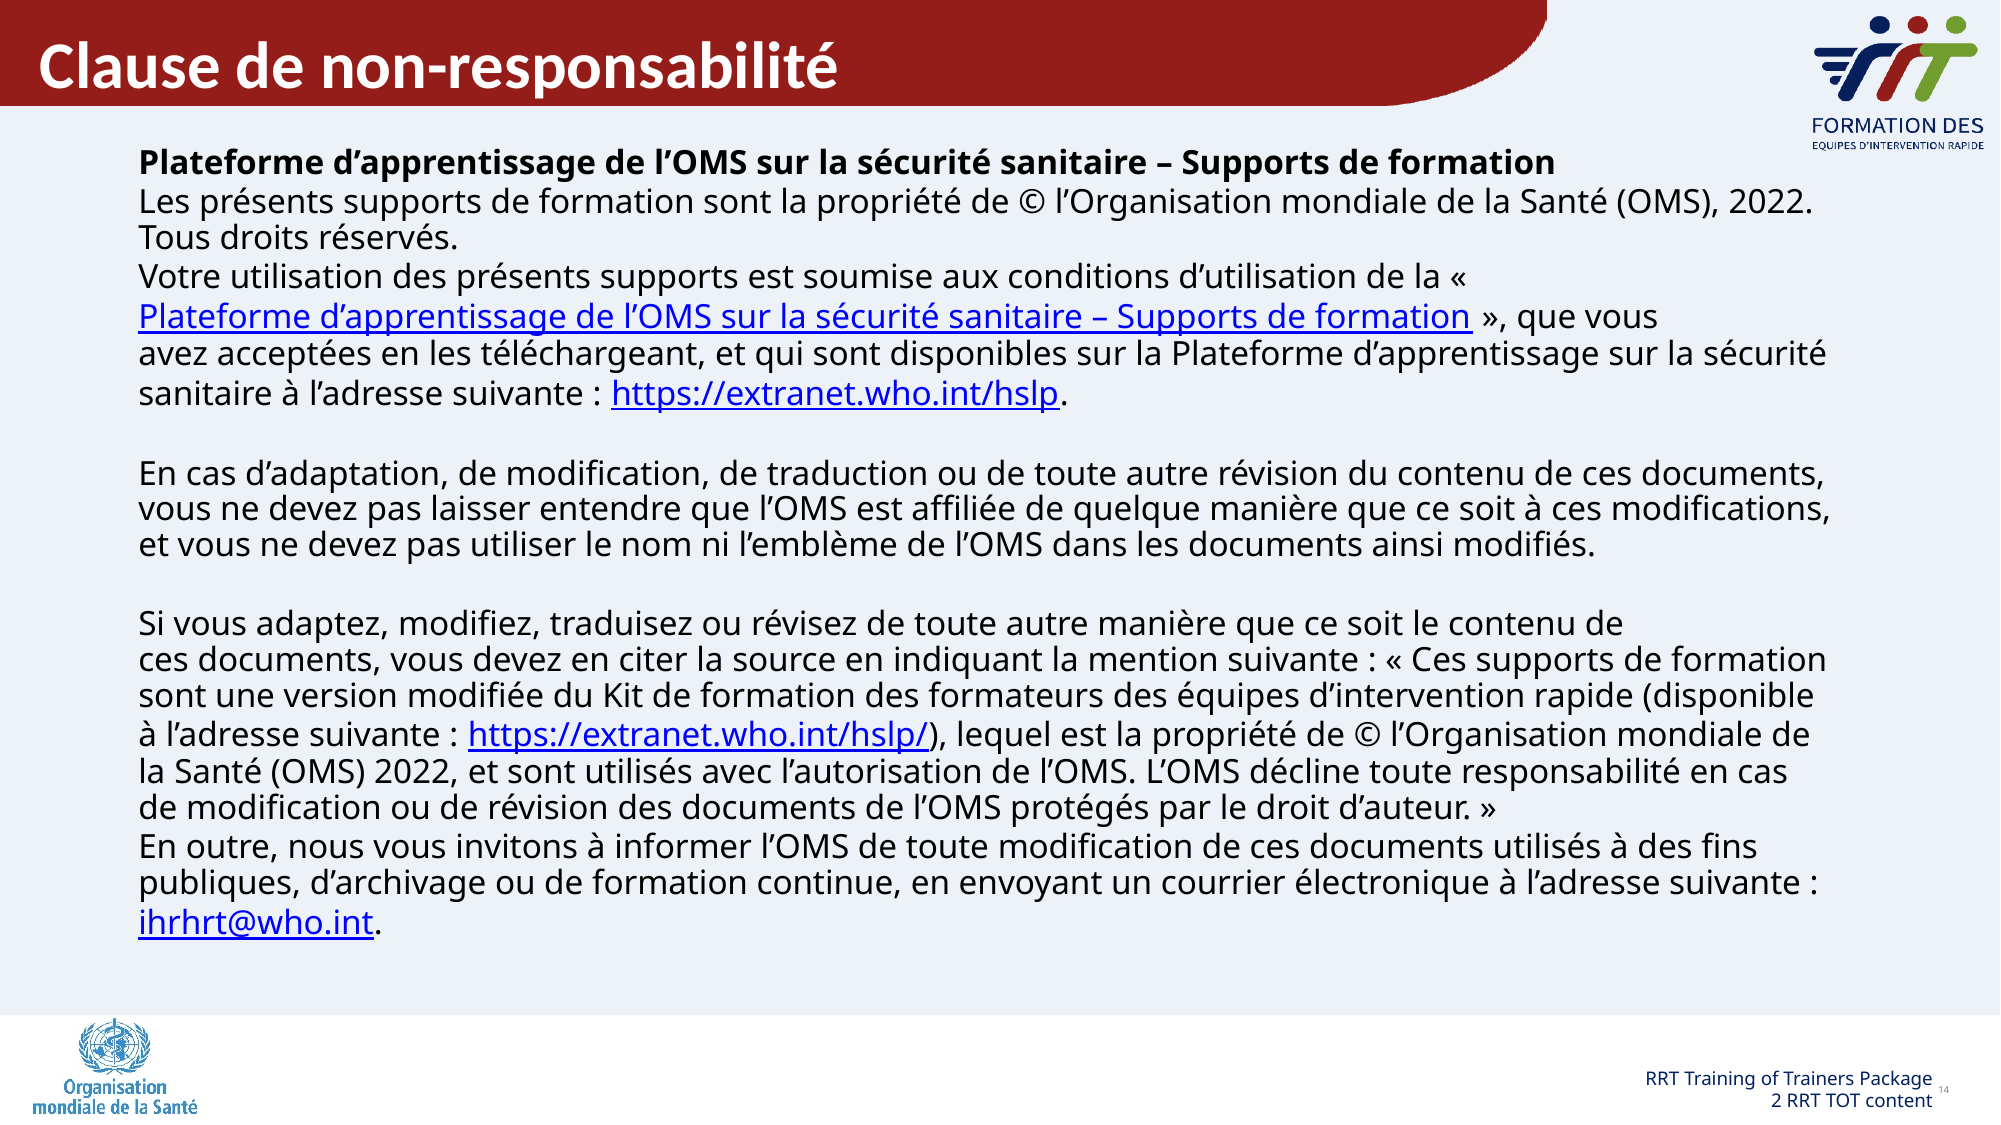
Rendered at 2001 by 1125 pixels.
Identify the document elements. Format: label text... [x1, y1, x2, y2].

picture [1812, 15, 1984, 151]
list Plateforme d’apprentissage de l’OMS sur la sécurité sanitaire – Supports de formation​ Les présents supports de formation sont la propriété de © l’Organisation mondiale de la Santé (OMS), 2022. Tous droits réservés.​ Votre utilisation des présents supports est soumise aux conditions d’utilisation de la « Plateforme d’apprentissage de l’OMS sur la sécurité sanitaire – Supports de formation », que vous avez acceptées en les téléchargeant, et qui sont disponibles sur la Plateforme d’apprentissage sur la sécurité sanitaire à l’adresse suivante : https://extranet.who.int/hslp. ​ ​ En cas d’adaptation, de modification, de traduction ou de toute autre révision du contenu de ces documents, vous ne devez pas laisser entendre que l’OMS est affiliée de quelque manière que ce soit à ces modifications, et vous ne devez pas utiliser le nom ni l’emblème de l’OMS dans les documents ainsi modifiés. ​ ​ Si vous adaptez, modifiez, traduisez ou révisez de toute autre manière que ce soit le contenu de ces documents, vous devez en citer la source en indiquant la mention suivante : « Ces supports de formation sont une version modifiée du Kit de formation des formateurs des équipes d’intervention rapide (disponible à l’adresse suivante : https://extranet.who.int/hslp/), lequel est la propriété de © l’Organisation mondiale de la Santé (OMS) 2022, et sont utilisés avec l’autorisation de l’OMS. L’OMS décline toute responsabilité en cas de modification ou de révision des documents de l’OMS protégés par le droit d’auteur. » ​ En outre, nous vous invitons à informer l’OMS de toute modification de ces documents utilisés à des fins publiques, d’archivage ou de formation continue, en envoyant un courrier électronique à l’adresse suivante : ihrhrt@who.int.​ [130, 137, 1846, 993]
picture [0, 0, 1547, 106]
picture [31, 1016, 198, 1115]
